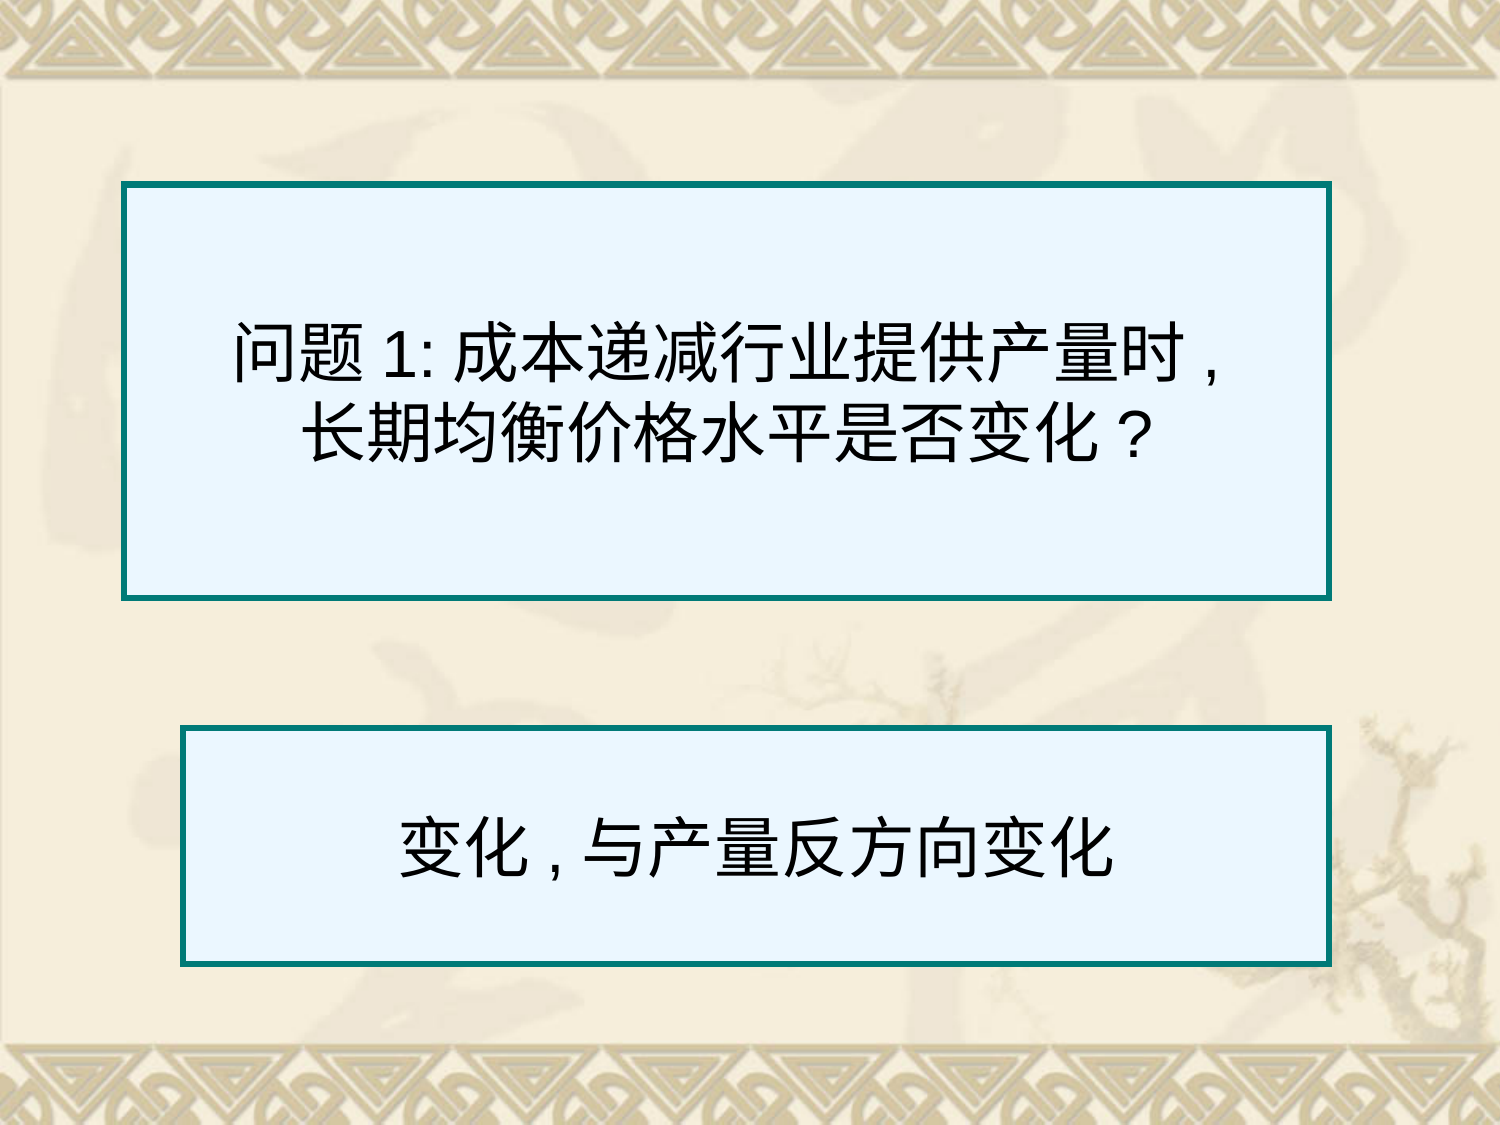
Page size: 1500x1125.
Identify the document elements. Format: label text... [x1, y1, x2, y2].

text_box 变化,与产量反方向变化 [183, 727, 1329, 964]
picture [0, 0, 1500, 1125]
text_box 问题1:成本递减行业提供产量时, 长期均衡价格水平是否变化? [123, 184, 1329, 598]
